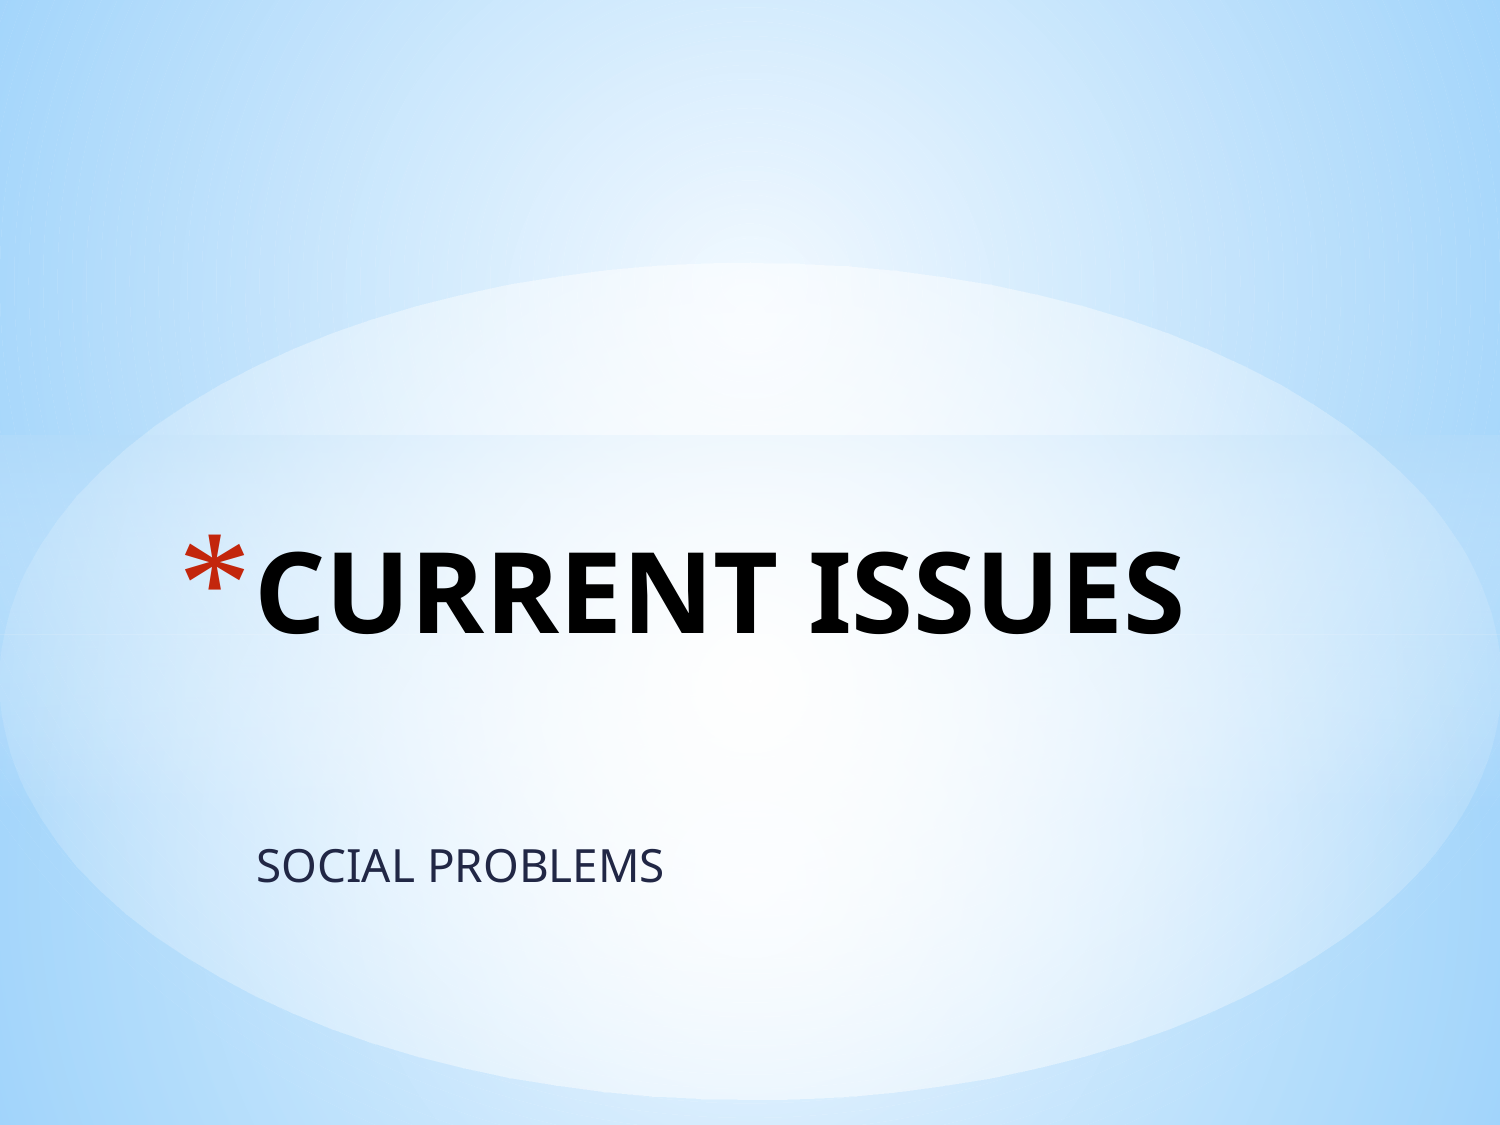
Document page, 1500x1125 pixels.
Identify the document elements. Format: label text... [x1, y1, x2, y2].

subtitle SOCIAL PROBLEMS [241, 828, 1167, 974]
title CURRENT ISSUES [134, 513, 1312, 808]
